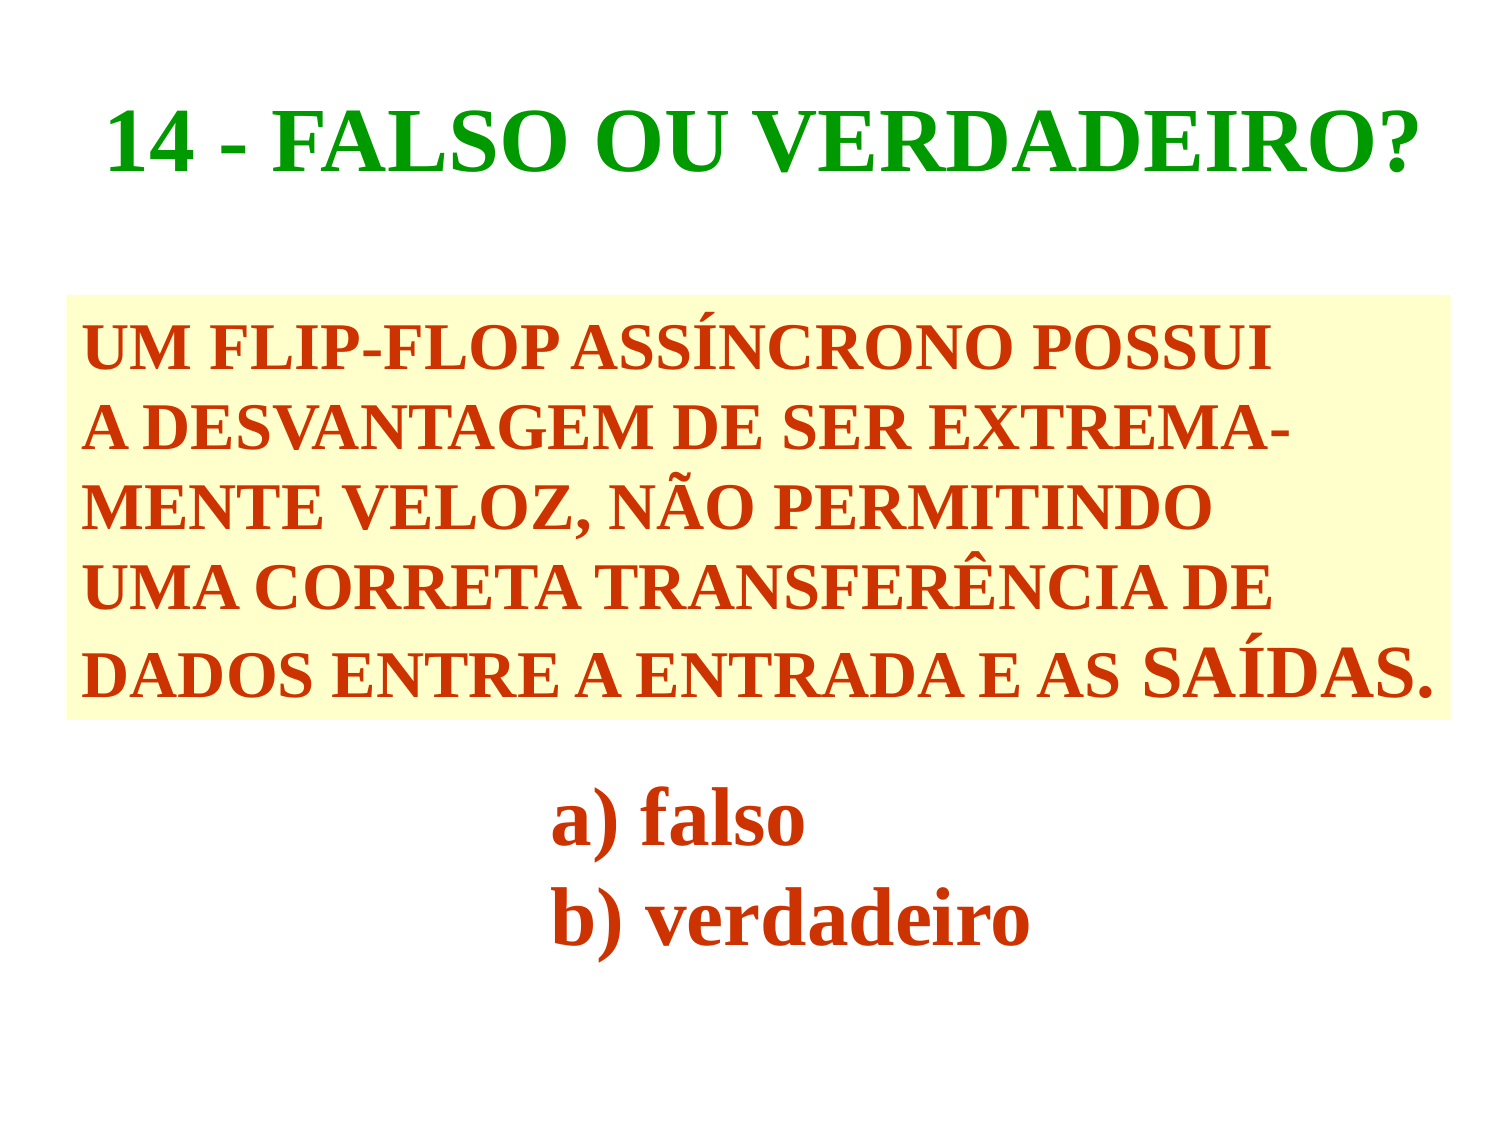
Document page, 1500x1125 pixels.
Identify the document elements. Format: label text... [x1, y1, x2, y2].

text_box UM FLIP-FLOP ASSÍNCRONO POSSUI A DESVANTAGEM DE SER EXTREMA- MENTE VELOZ, NÃO PERMITINDO UMA CORRETA TRANSFERÊNCIA DE DADOS ENTRE A ENTRADA E AS SAÍDAS. [66, 294, 1451, 720]
text_box 14 - FALSO OU VERDADEIRO? [88, 72, 1441, 198]
text_box a) falso b) verdadeiro [535, 754, 1049, 970]
